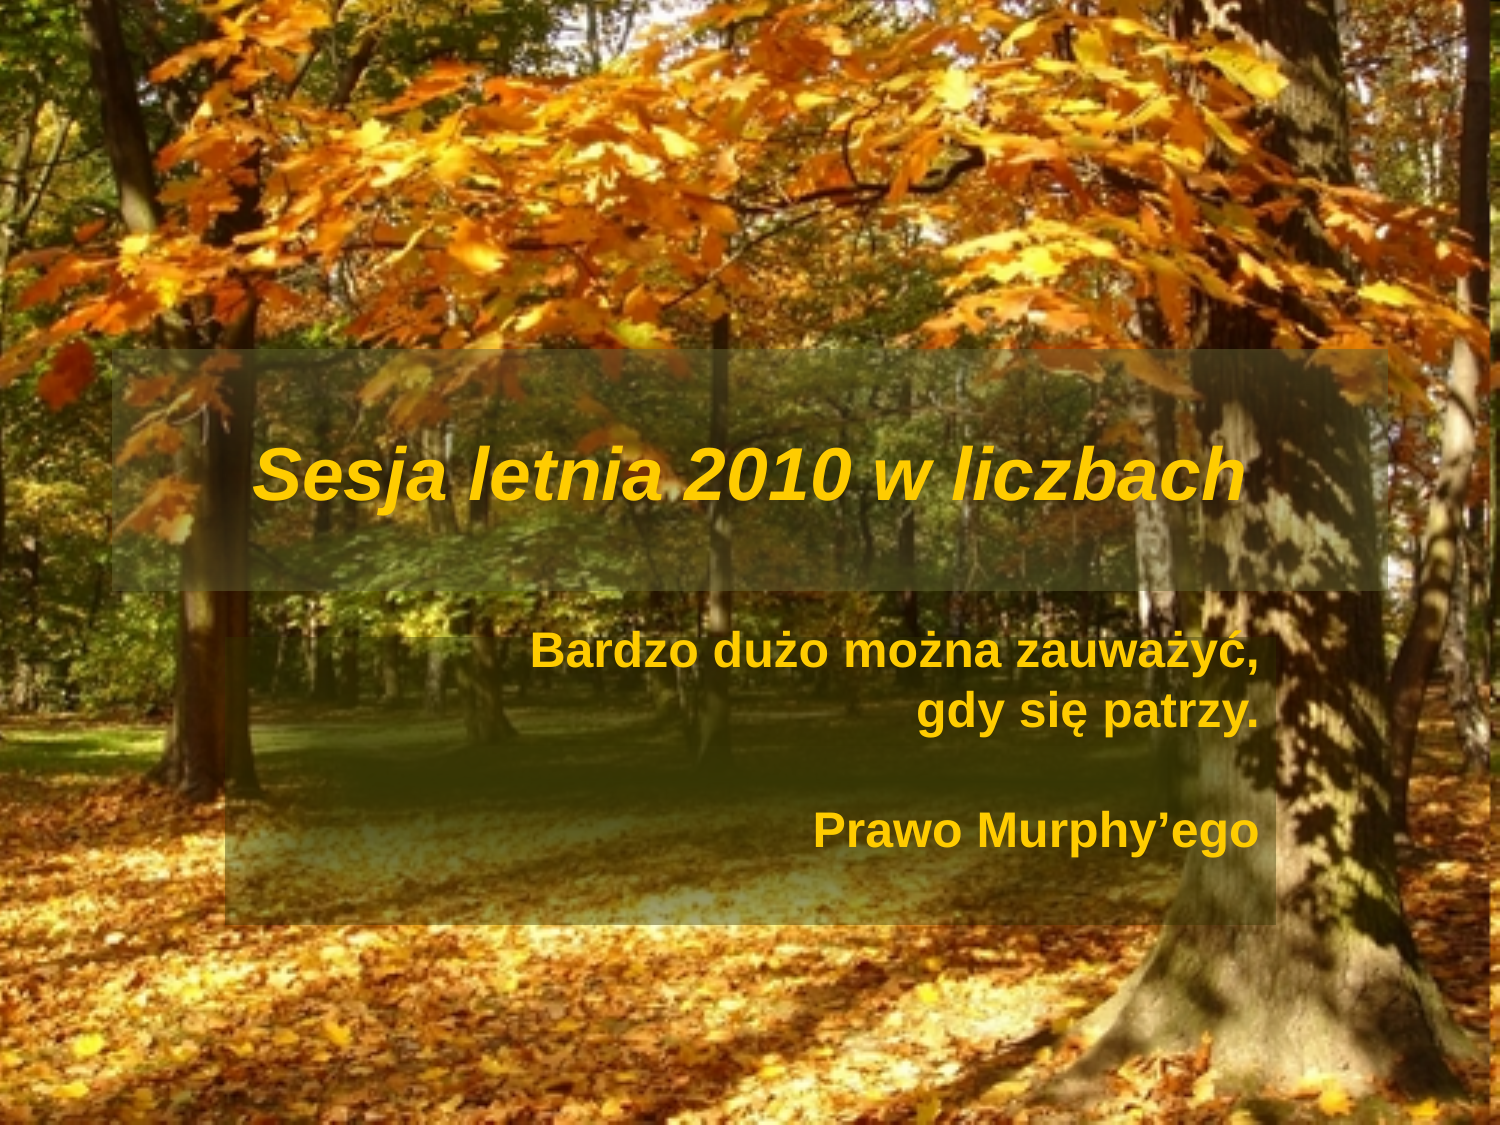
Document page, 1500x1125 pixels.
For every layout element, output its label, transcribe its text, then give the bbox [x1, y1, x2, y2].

title Sesja letnia 2010 w liczbach [112, 349, 1388, 591]
picture [0, 0, 1500, 1125]
subtitle Bardzo dużo można zauważyć, gdy się patrzy. Prawo Murphy’ego [224, 637, 1276, 926]
